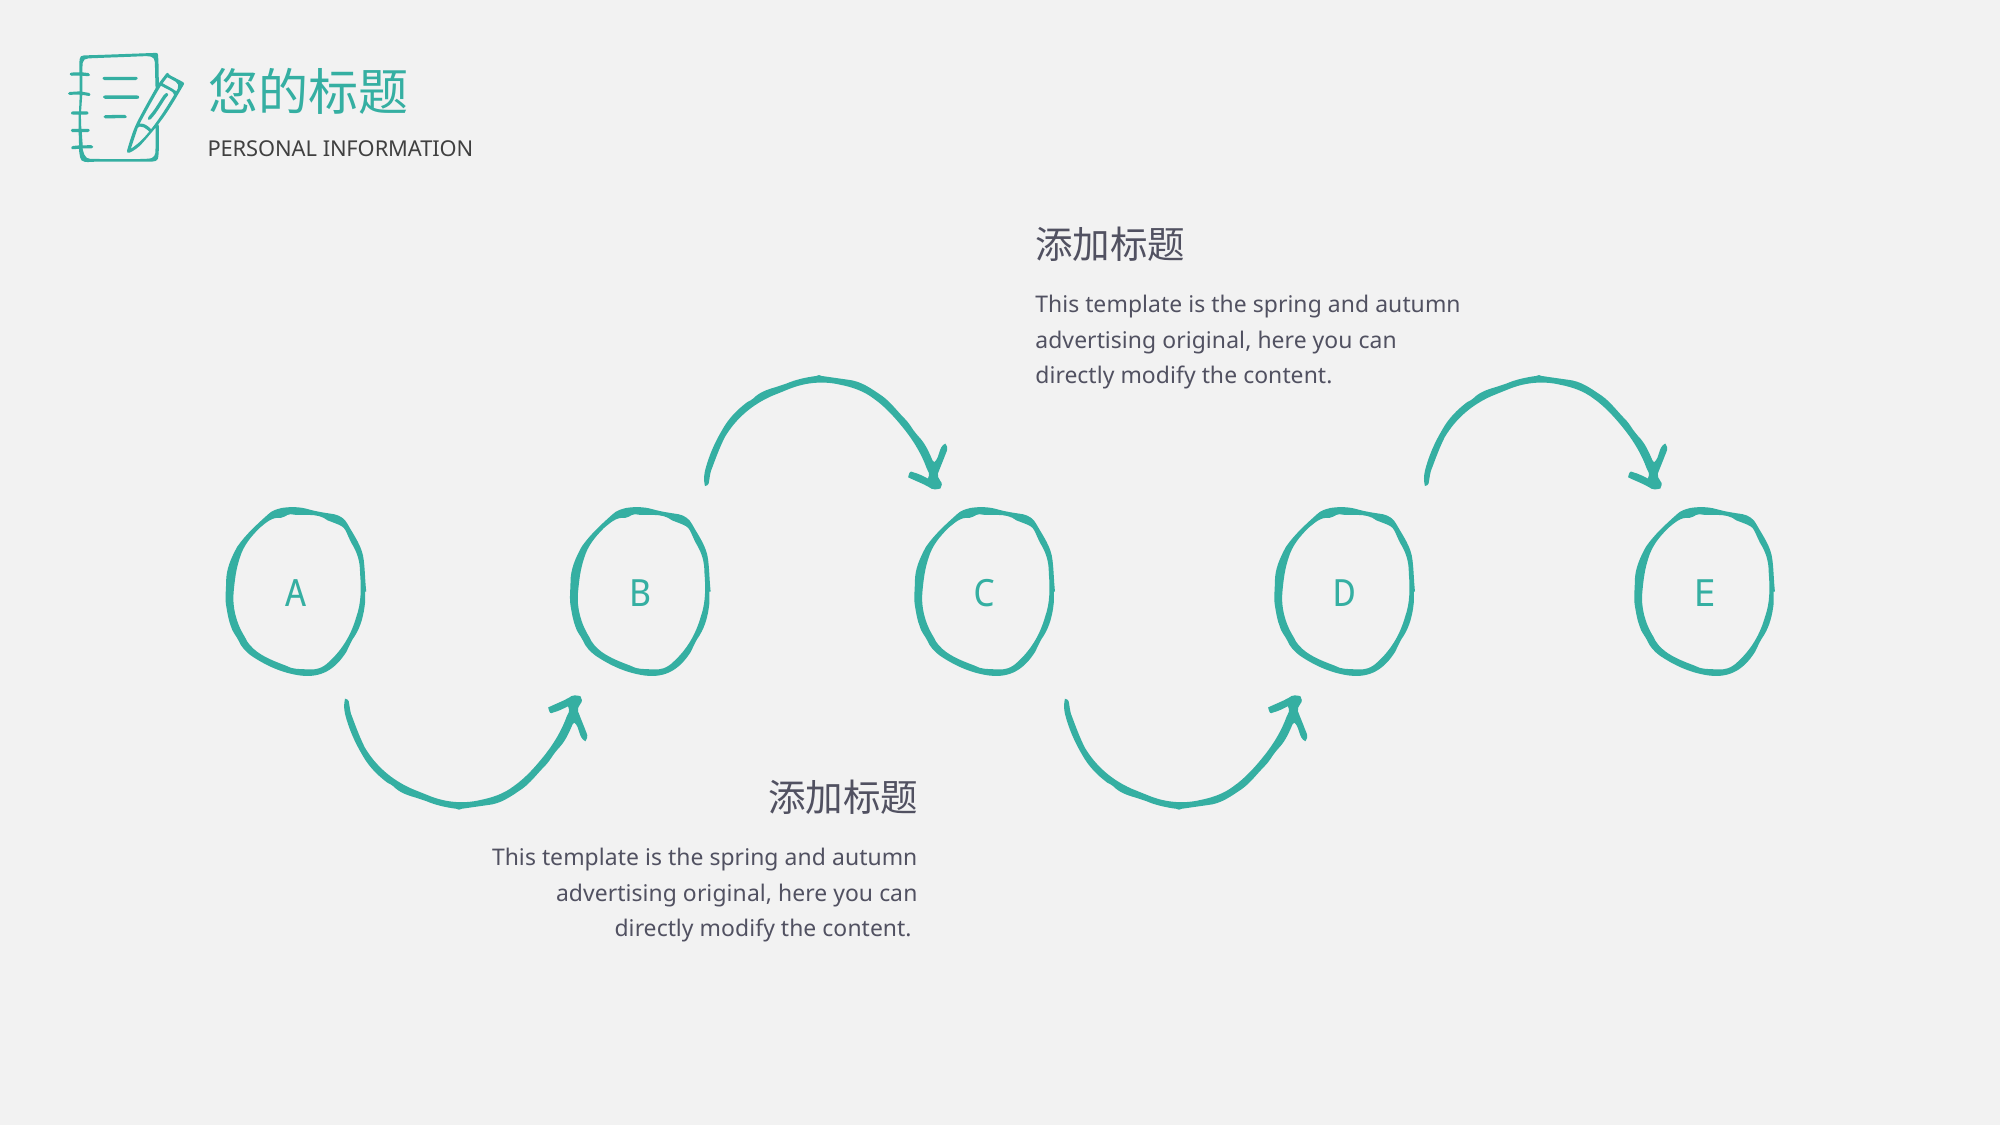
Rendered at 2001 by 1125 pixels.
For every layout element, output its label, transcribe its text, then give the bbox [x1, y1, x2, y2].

text_box E [1658, 562, 1752, 622]
text_box [1274, 507, 1416, 676]
text_box [344, 695, 588, 810]
text_box B [593, 562, 687, 622]
text_box PERSONAL INFORMATION [192, 119, 597, 169]
text_box 添加标题 [1020, 213, 1201, 274]
text_box This template is the spring and autumn advertising original, here you can directly modify the content. [474, 827, 933, 949]
text_box [1064, 695, 1308, 810]
text_box [569, 507, 711, 676]
text_box [1634, 507, 1775, 676]
text_box [914, 507, 1056, 676]
text_box This template is the spring and autumn advertising original, here you can directly modify the content. [1020, 274, 1479, 396]
text_box D [1297, 562, 1391, 622]
text_box [1423, 375, 1668, 490]
text_box 添加标题 [752, 766, 933, 827]
text_box C [937, 562, 1031, 622]
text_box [67, 52, 185, 163]
text_box 您的标题 [194, 52, 424, 119]
text_box [704, 375, 948, 490]
text_box [225, 507, 367, 676]
text_box A [248, 562, 343, 622]
